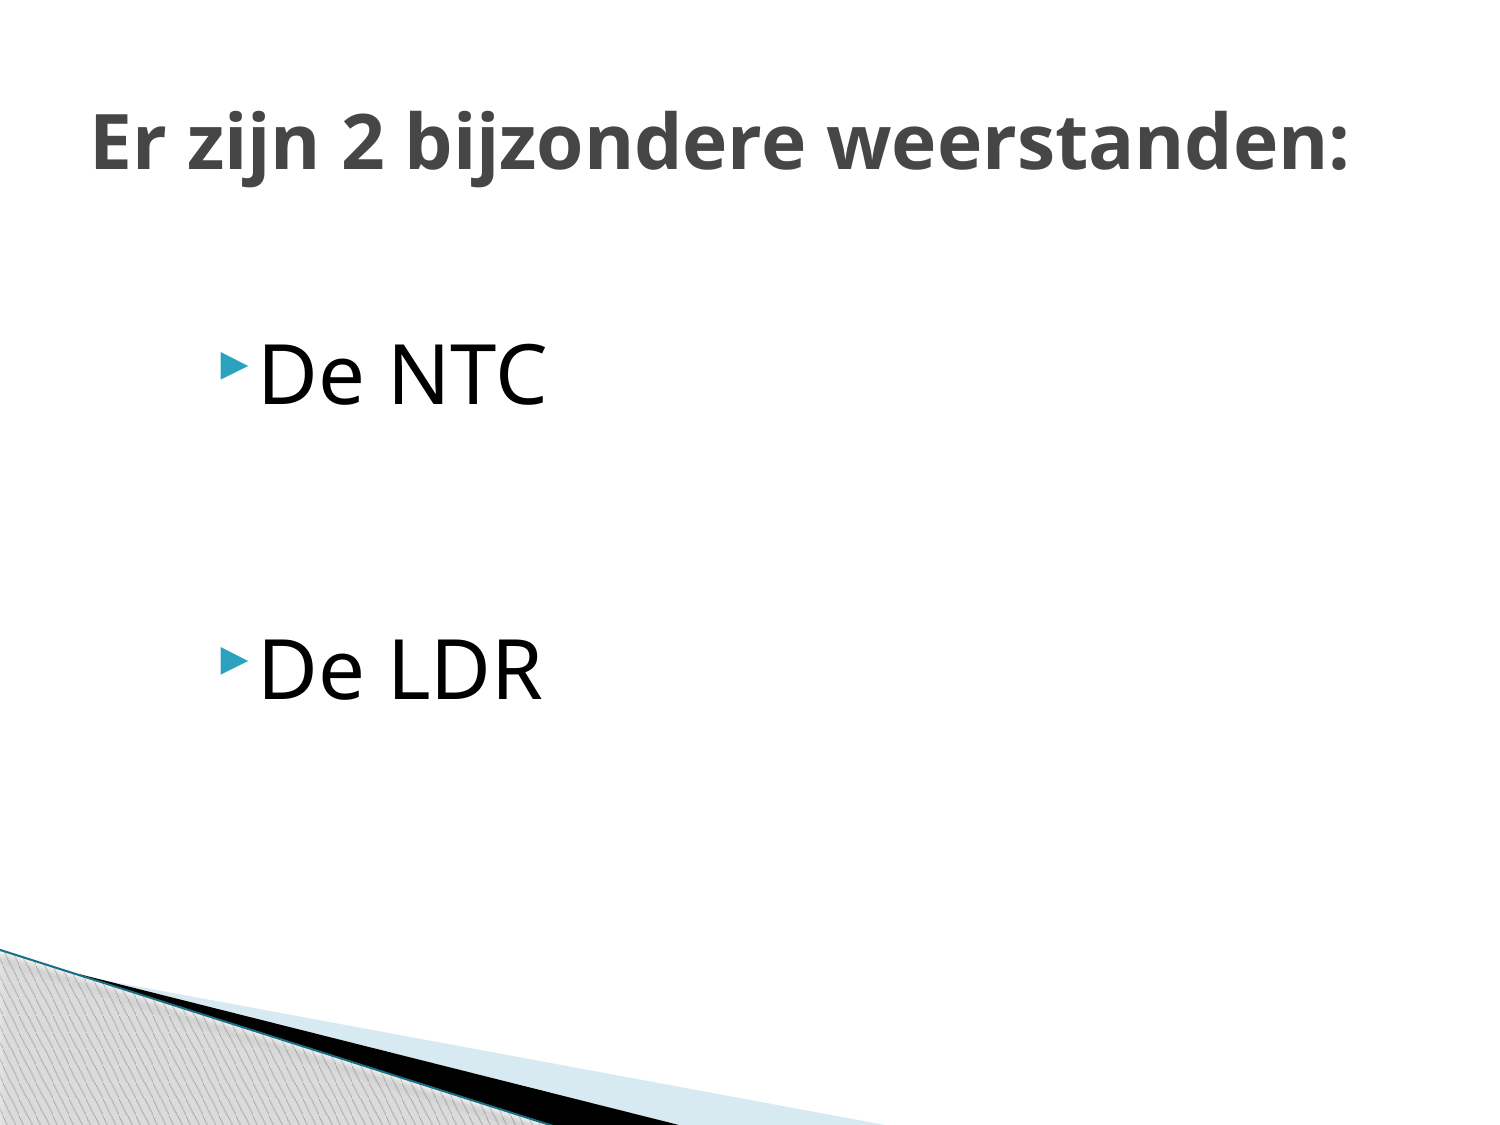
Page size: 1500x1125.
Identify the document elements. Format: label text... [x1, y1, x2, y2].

title Er zijn 2 bijzondere weerstanden: [75, 45, 1425, 233]
list De NTC negatieve temperatuur coëfficiënt De LDR light dependant resistance [183, 314, 1329, 952]
